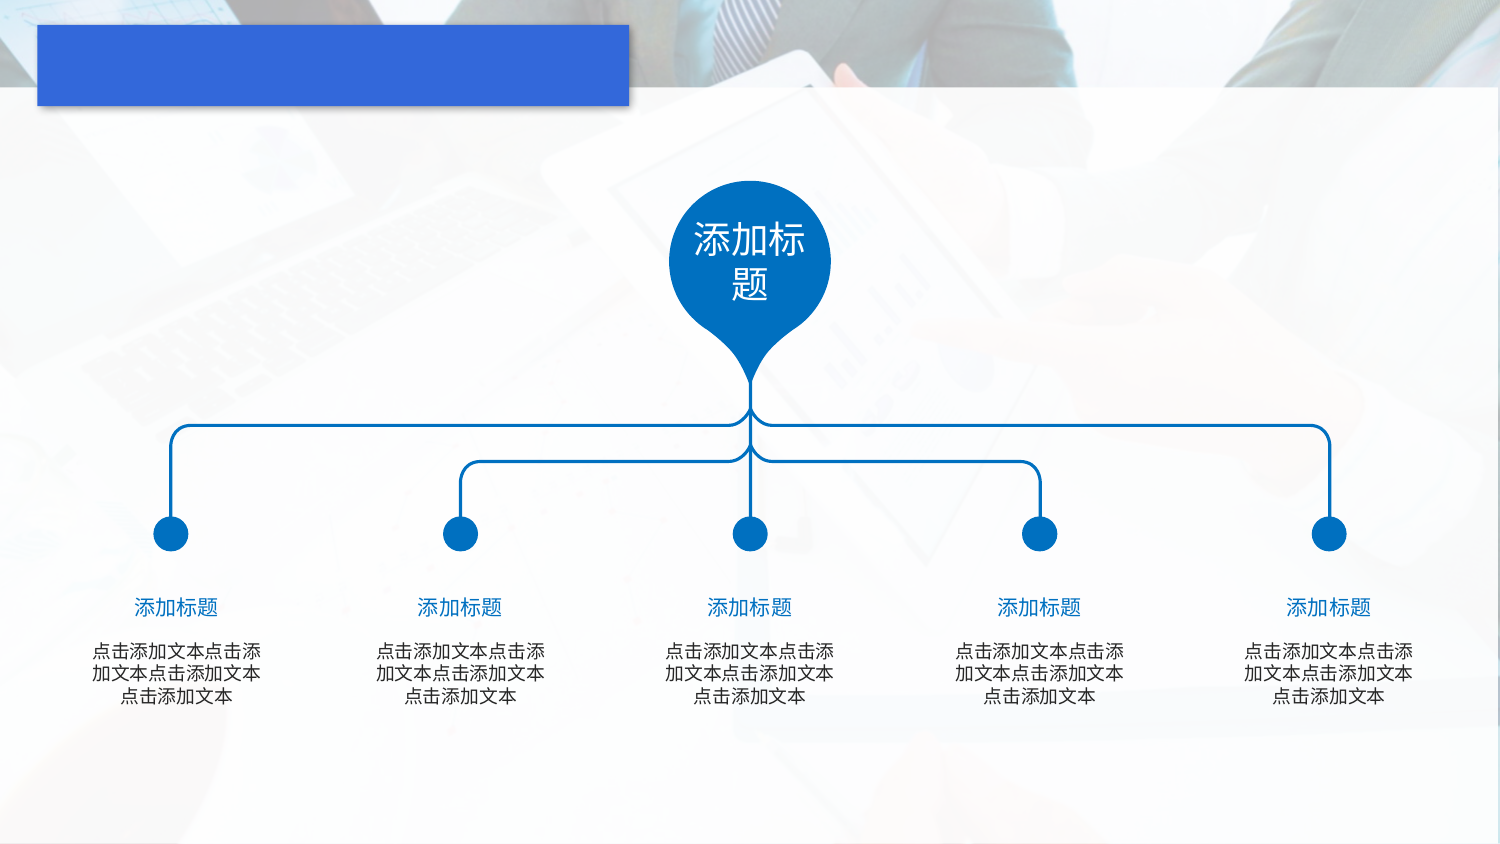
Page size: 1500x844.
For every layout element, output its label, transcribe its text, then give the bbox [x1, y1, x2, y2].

text_box [750, 408, 1330, 518]
text_box [153, 516, 189, 552]
text_box 点击添加文本点击添加文本点击添加文本点击添加文本 [939, 631, 1141, 715]
text_box [1022, 516, 1058, 552]
text_box [1311, 516, 1347, 552]
text_box [460, 445, 751, 518]
text_box 点击添加文本点击添加文本点击添加文本点击添加文本 [649, 631, 851, 715]
text_box 添加标题 [649, 574, 851, 628]
text_box [170, 408, 750, 518]
text_box 点击添加文本点击添加文本点击添加文本点击添加文本 [359, 631, 562, 715]
text_box [750, 444, 1041, 518]
text_box 添加标题 [76, 574, 278, 628]
text_box 添加标题 [359, 574, 562, 628]
text_box 点击添加文本点击添加文本点击添加文本点击添加文本 [1228, 631, 1430, 715]
text_box [732, 516, 768, 552]
text_box 点击添加文本点击添加文本点击添加文本点击添加文本 [76, 631, 278, 715]
text_box 添加标题 [939, 574, 1141, 628]
text_box 添加标题 [1228, 574, 1430, 628]
text_box [443, 516, 479, 552]
text_box 添加标题 [669, 180, 831, 387]
